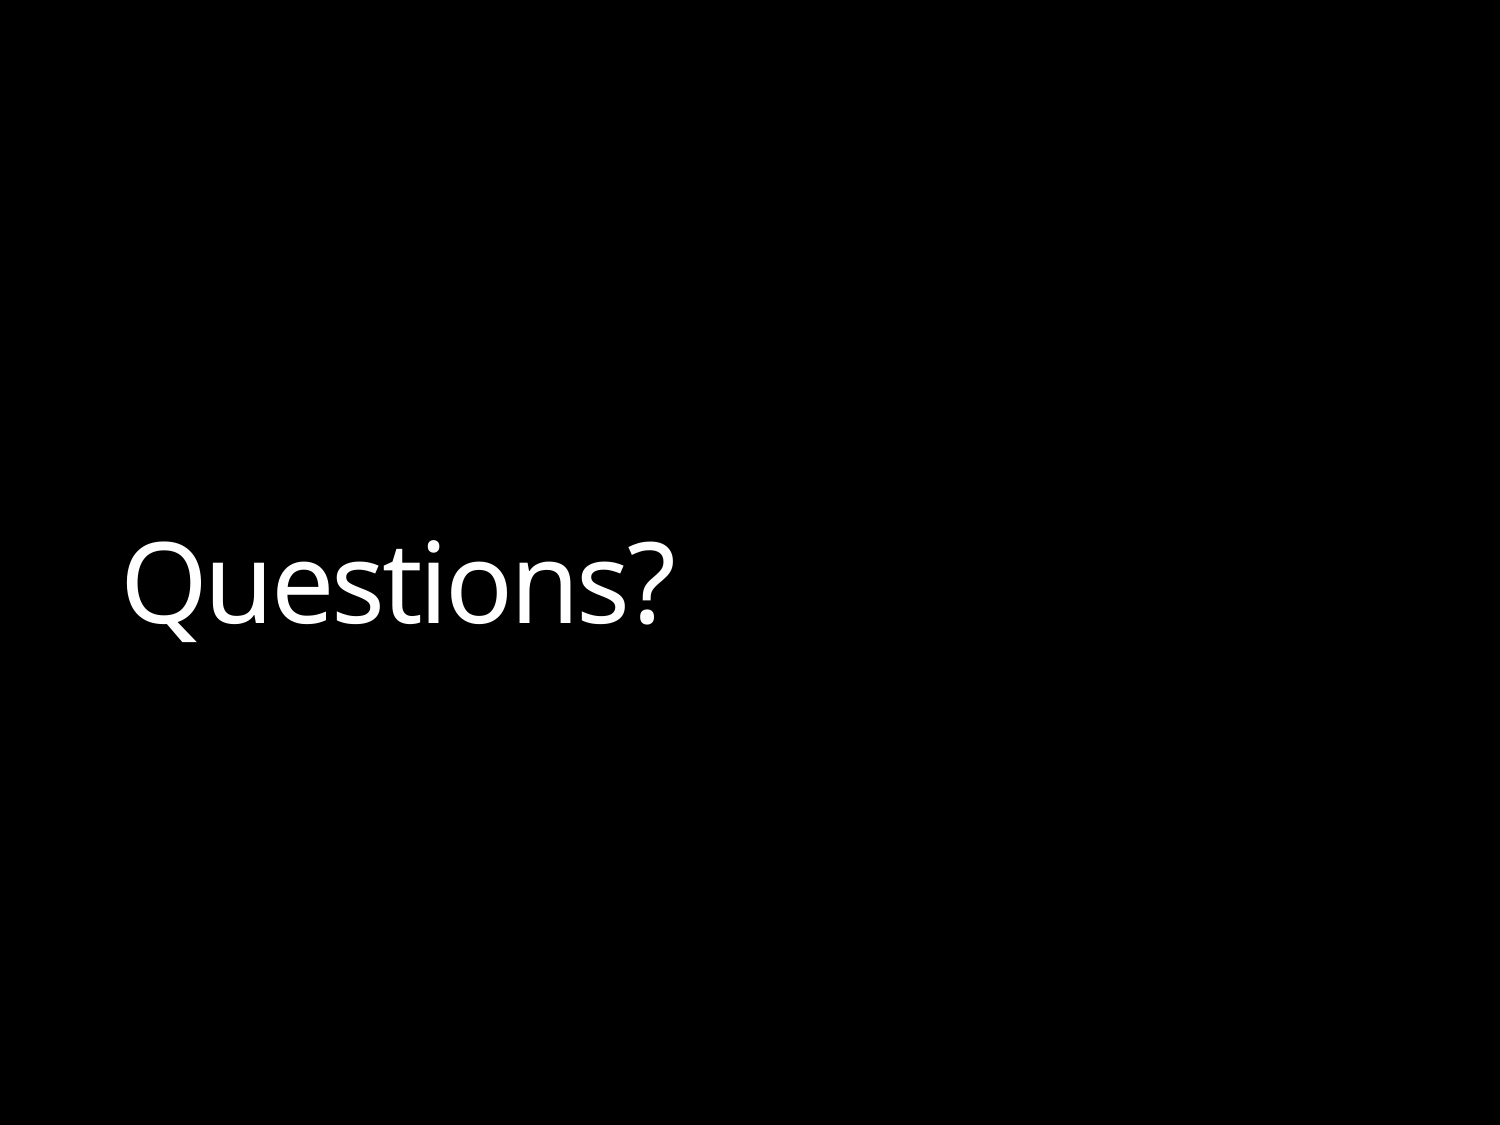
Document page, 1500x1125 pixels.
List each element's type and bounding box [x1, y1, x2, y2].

title [119, 462, 1381, 713]
